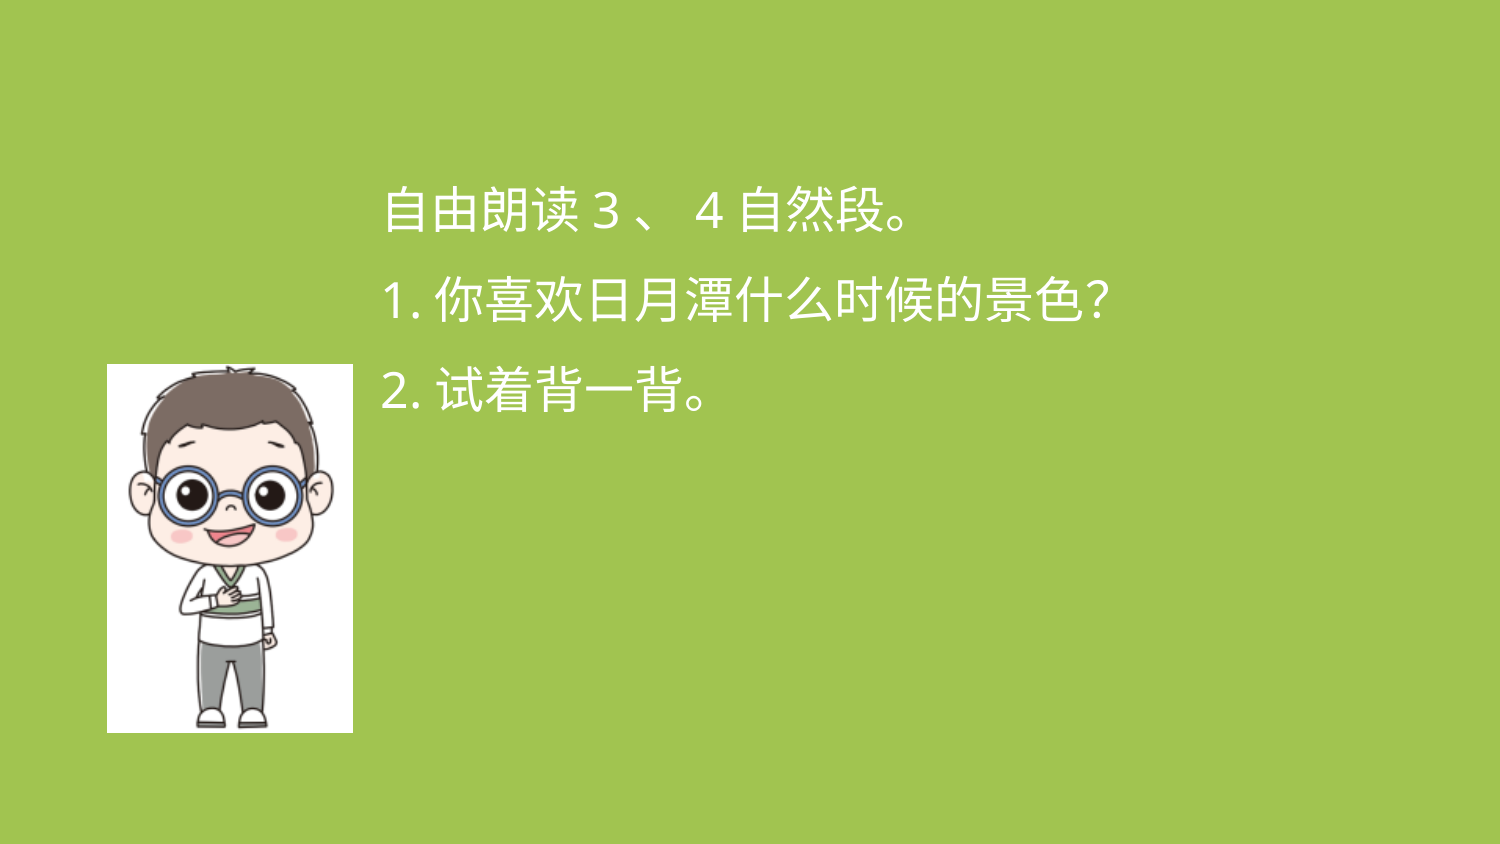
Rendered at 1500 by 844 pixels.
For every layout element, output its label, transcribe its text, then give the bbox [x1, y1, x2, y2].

text_box 自由朗读3、4自然段。 1.你喜欢日月潭什么时候的景色？ 2.试着背一背。 [367, 121, 1211, 496]
picture [107, 363, 354, 733]
